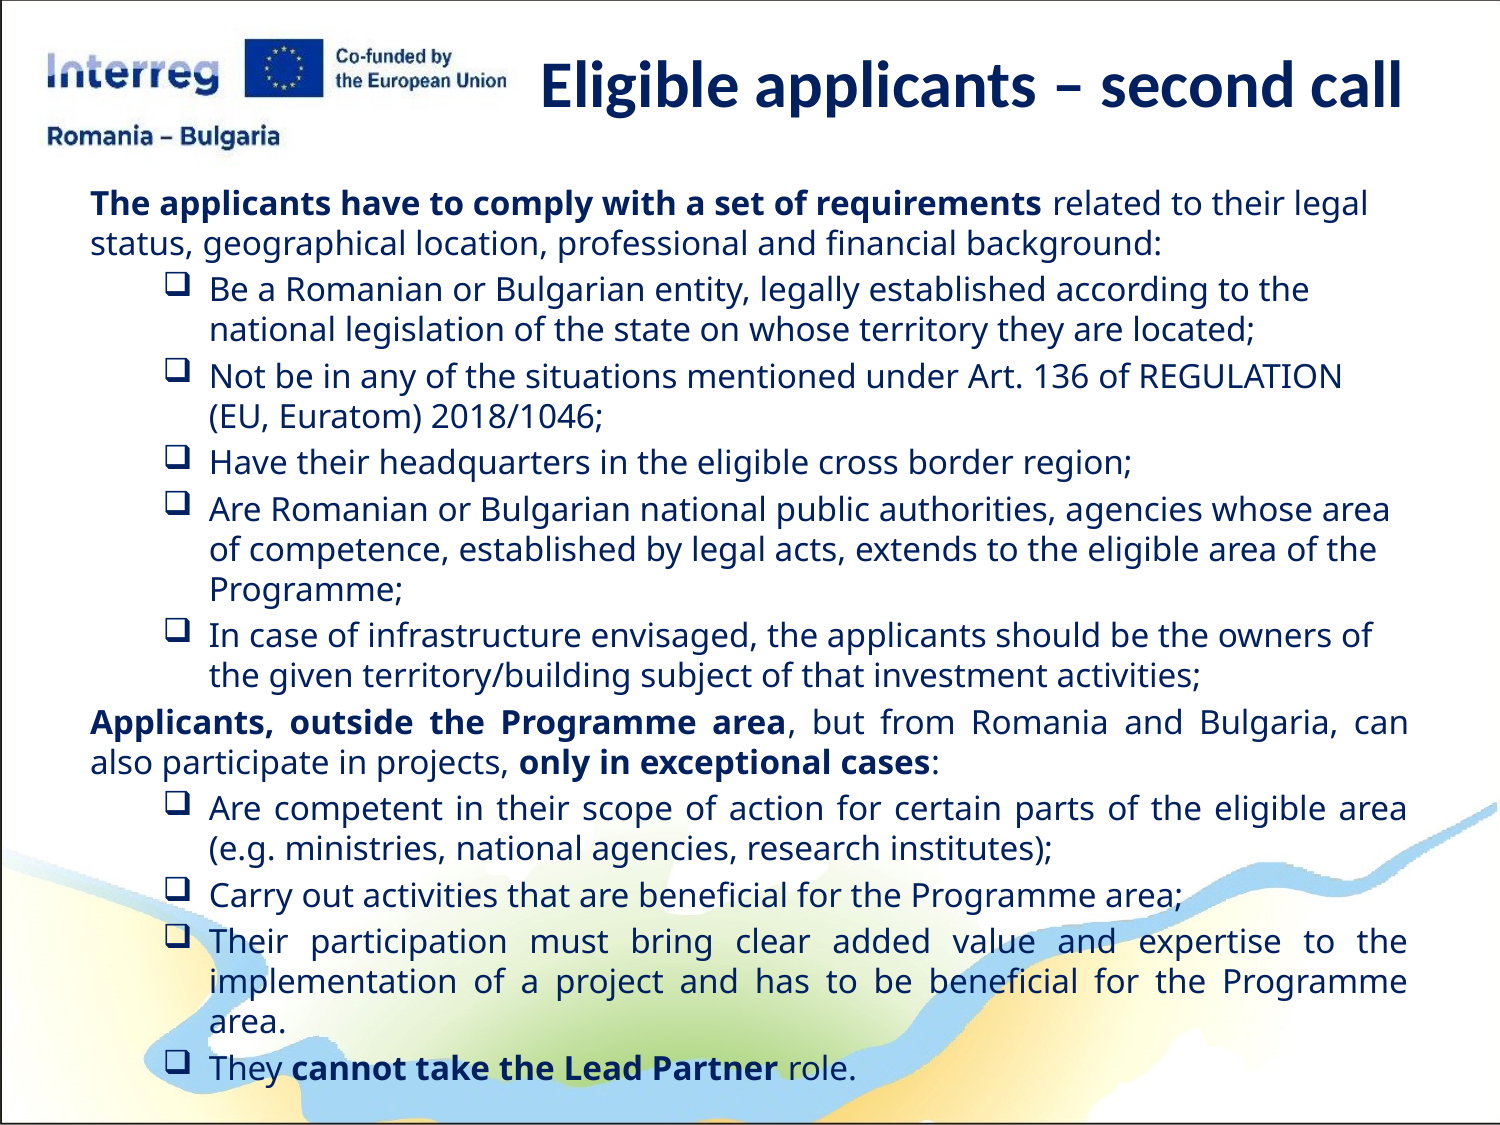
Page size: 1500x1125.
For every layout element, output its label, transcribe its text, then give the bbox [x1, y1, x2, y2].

list The applicants have to comply with a set of requirements related to their legal status, geographical location, professional and financial background: Be a Romanian or Bulgarian entity, legally established according to the national legislation of the state on whose territory they are located; Not be in any of the situations mentioned under Art. 136 of REGULATION (EU, Euratom) 2018/1046; Have their headquarters in the eligible cross border region; Are Romanian or Bulgarian national public authorities, agencies whose area of competence, established by legal acts, extends to the eligible area of the Programme; In case of infrastructure envisaged, the applicants should be the owners of the given territory/building subject of that investment activities; Applicants, outside the Programme area, but from Romania and Bulgaria, can also participate in projects, only in exceptional cases: Are competent in their scope of action for certain parts of the eligible area (e.g. ministries, national agencies, research institutes); Carry out activities that are beneficial for the Programme area; Their participation must bring clear added value and expertise to the implementation of a project and has to be beneficial for the Programme area. They cannot take the Lead Partner role. [74, 174, 1426, 1088]
title Eligible applicants – second call [521, 34, 1436, 128]
picture [0, 0, 1500, 1125]
